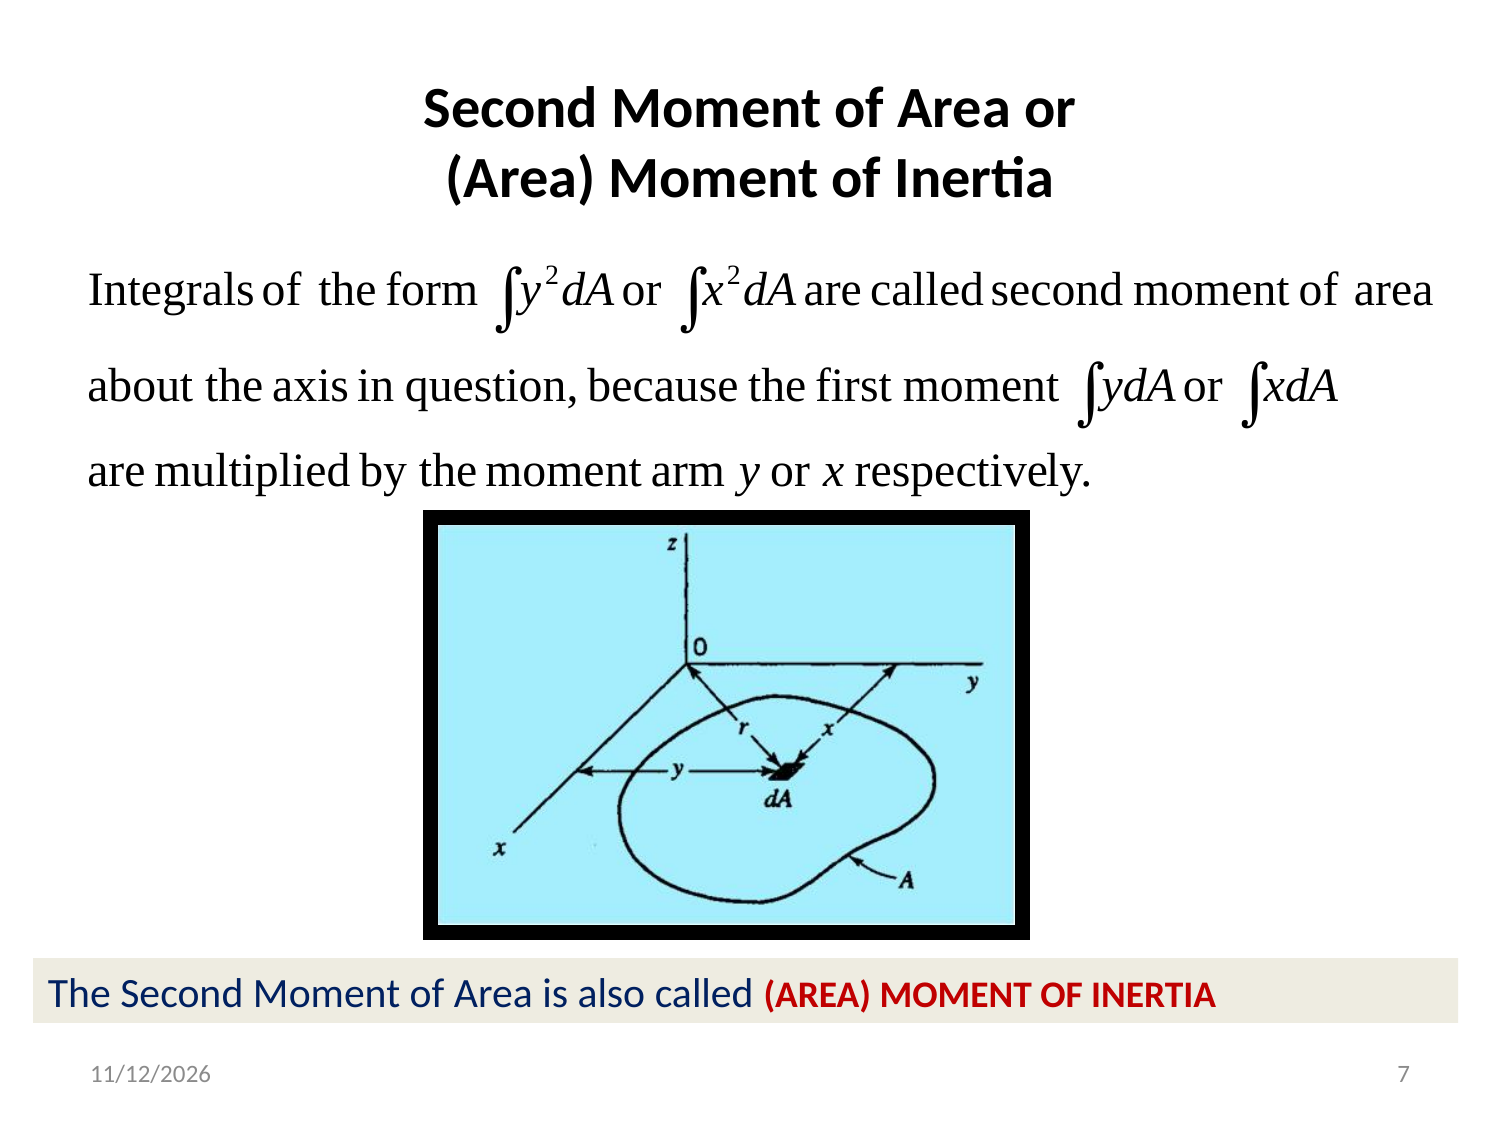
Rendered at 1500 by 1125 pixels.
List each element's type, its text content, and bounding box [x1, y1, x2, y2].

text_box The Second Moment of Area is also called (AREA) MOMENT OF INERTIA [33, 958, 1459, 1023]
slide_number 7 [1074, 1042, 1425, 1103]
title Second Moment of Area or (Area) Moment of Inertia [75, 45, 1425, 233]
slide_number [75, 1042, 425, 1103]
picture [437, 524, 1016, 926]
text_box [80, 249, 1442, 506]
